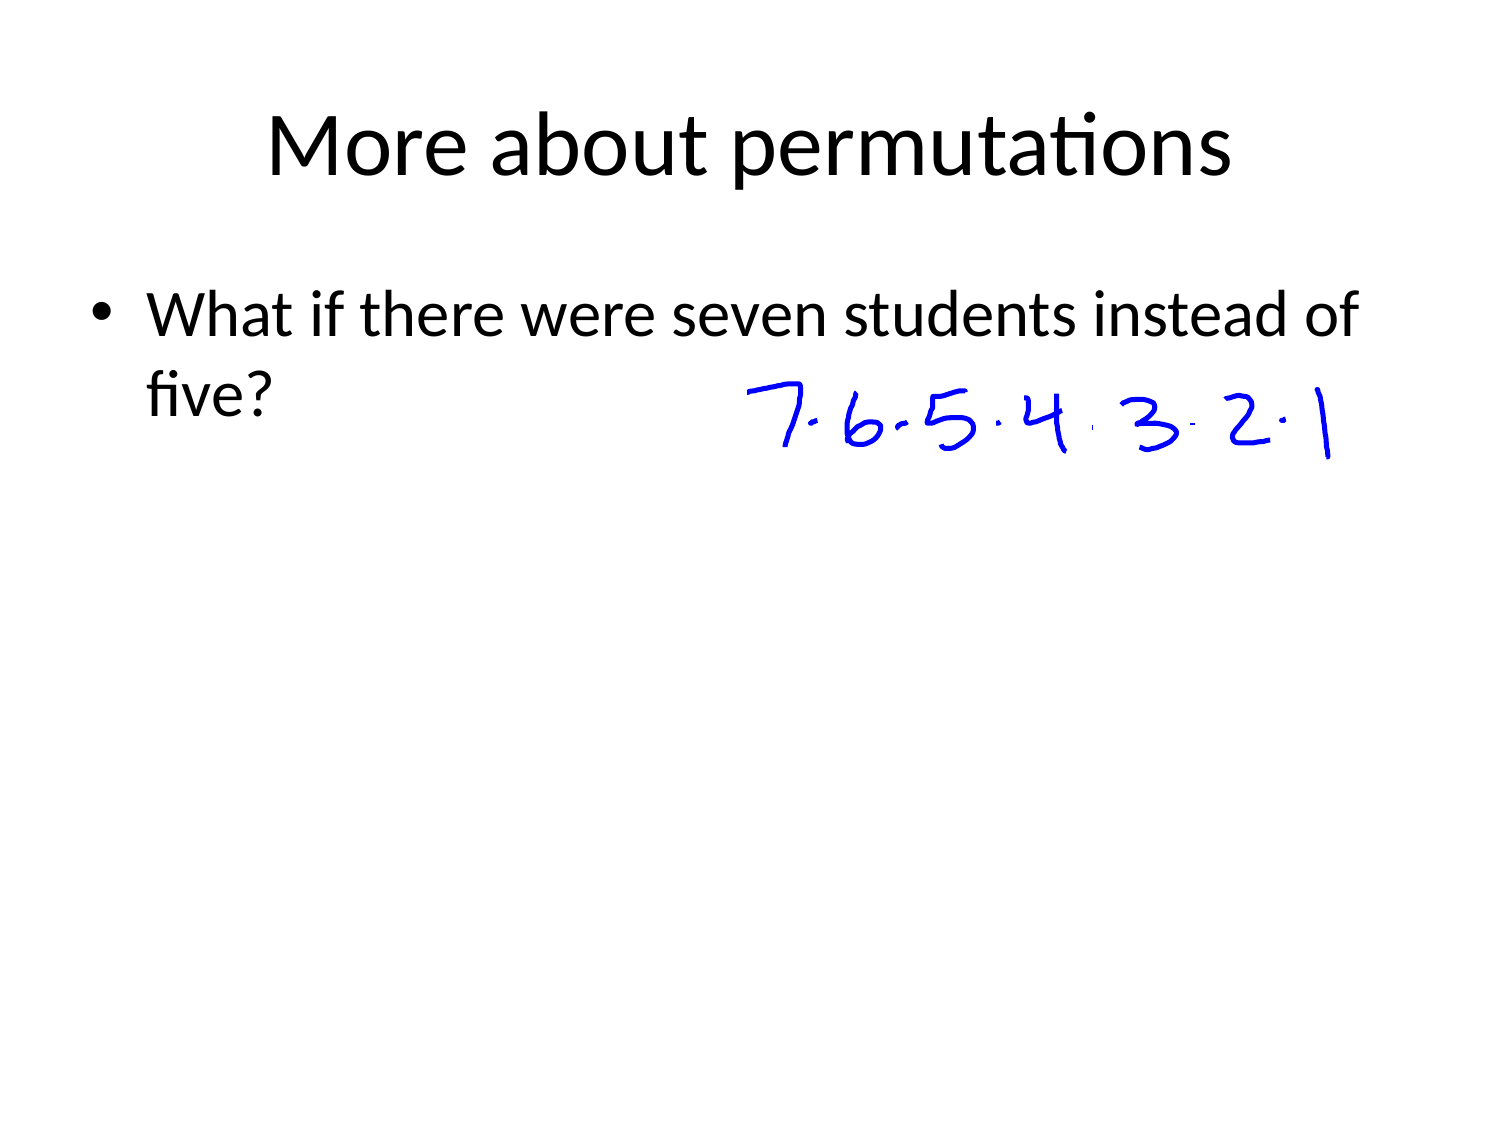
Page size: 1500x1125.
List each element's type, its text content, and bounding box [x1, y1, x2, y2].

list What if there were seven students instead of five? [75, 262, 1425, 1005]
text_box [746, 383, 1329, 458]
title More about permutations [75, 45, 1425, 233]
